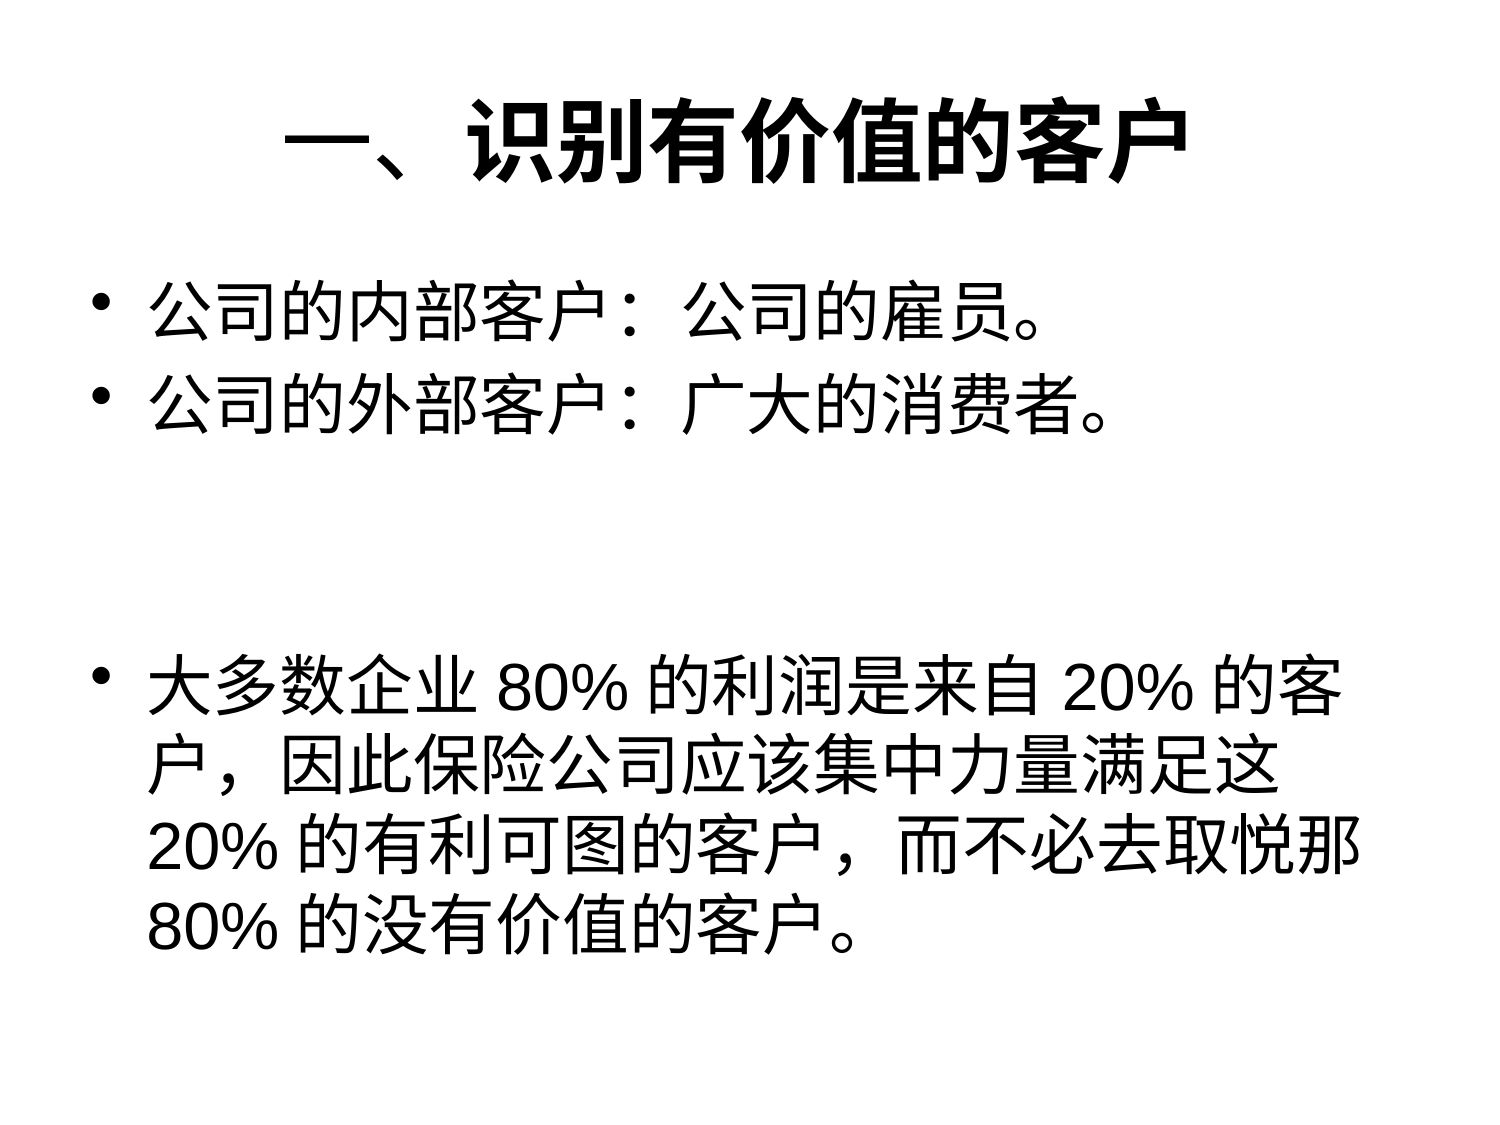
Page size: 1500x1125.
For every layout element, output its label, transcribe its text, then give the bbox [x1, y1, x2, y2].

list 公司的内部客户：公司的雇员。 公司的外部客户：广大的消费者。 大多数企业80%的利润是来自20%的客户，因此保险公司应该集中力量满足这20%的有利可图的客户，而不必去取悦那80%的没有价值的客户。 [75, 262, 1425, 1005]
title 一、识别有价值的客户 [75, 45, 1425, 233]
